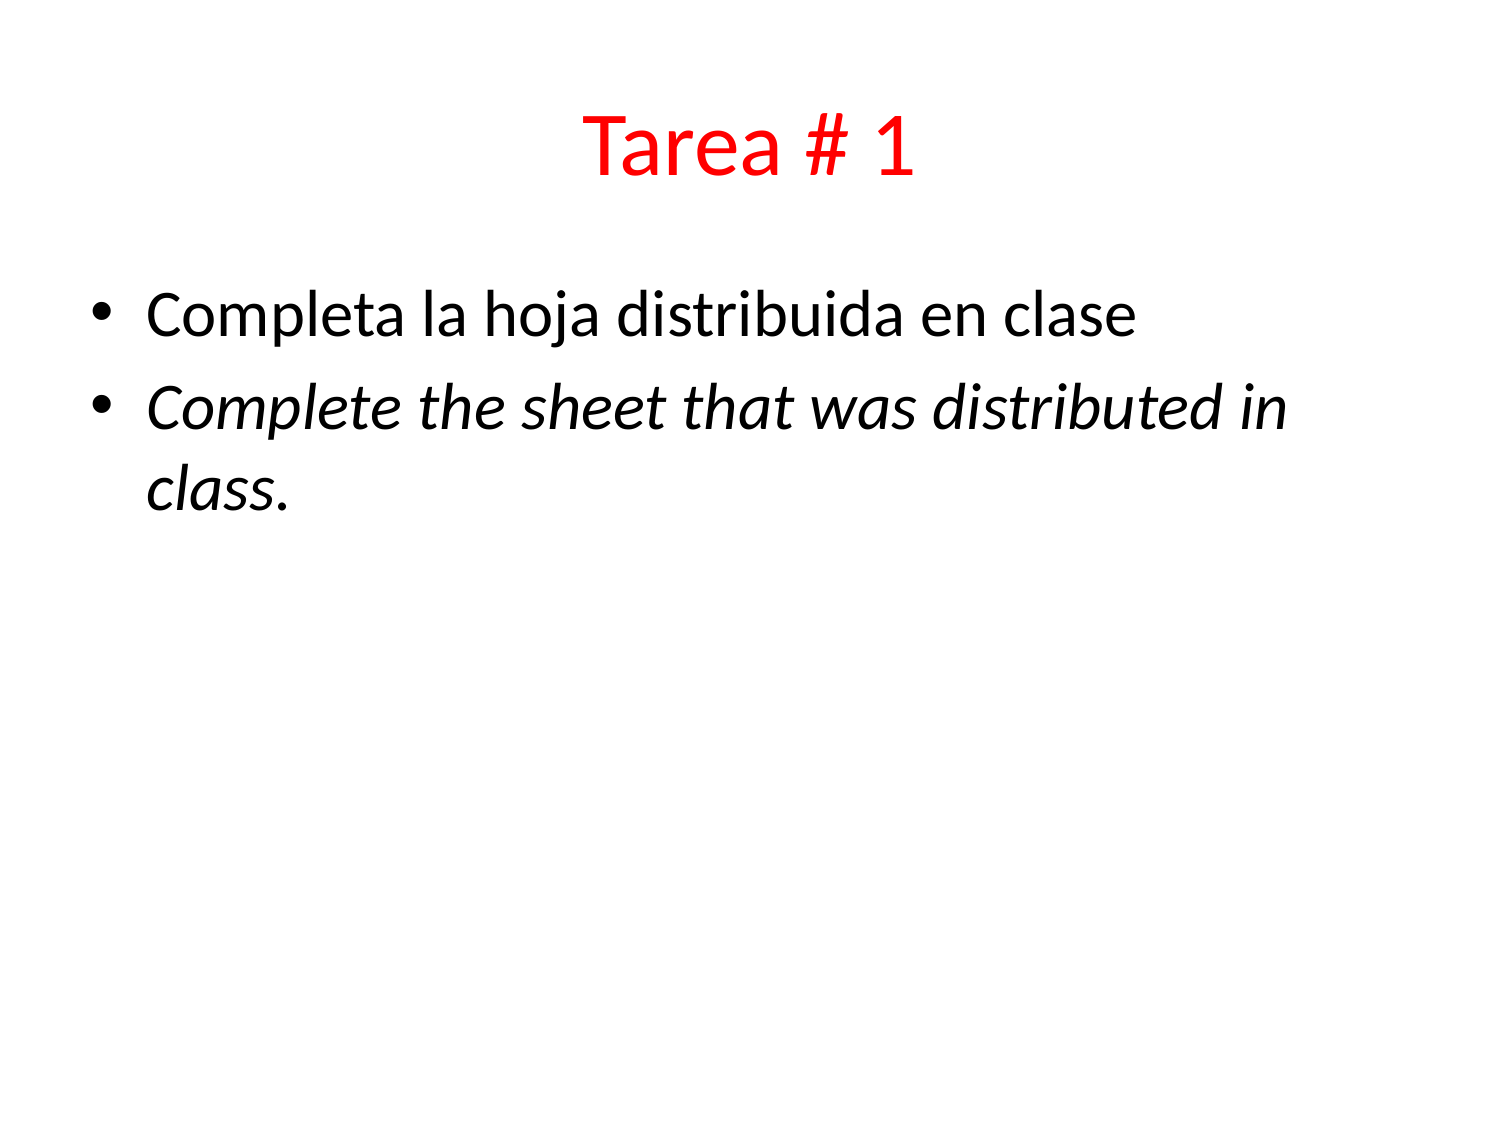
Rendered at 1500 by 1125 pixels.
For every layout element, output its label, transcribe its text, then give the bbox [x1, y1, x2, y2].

list Completa la hoja distribuida en clase Complete the sheet that was distributed in class. [75, 262, 1425, 1005]
title Tarea # 1 [75, 45, 1425, 233]
